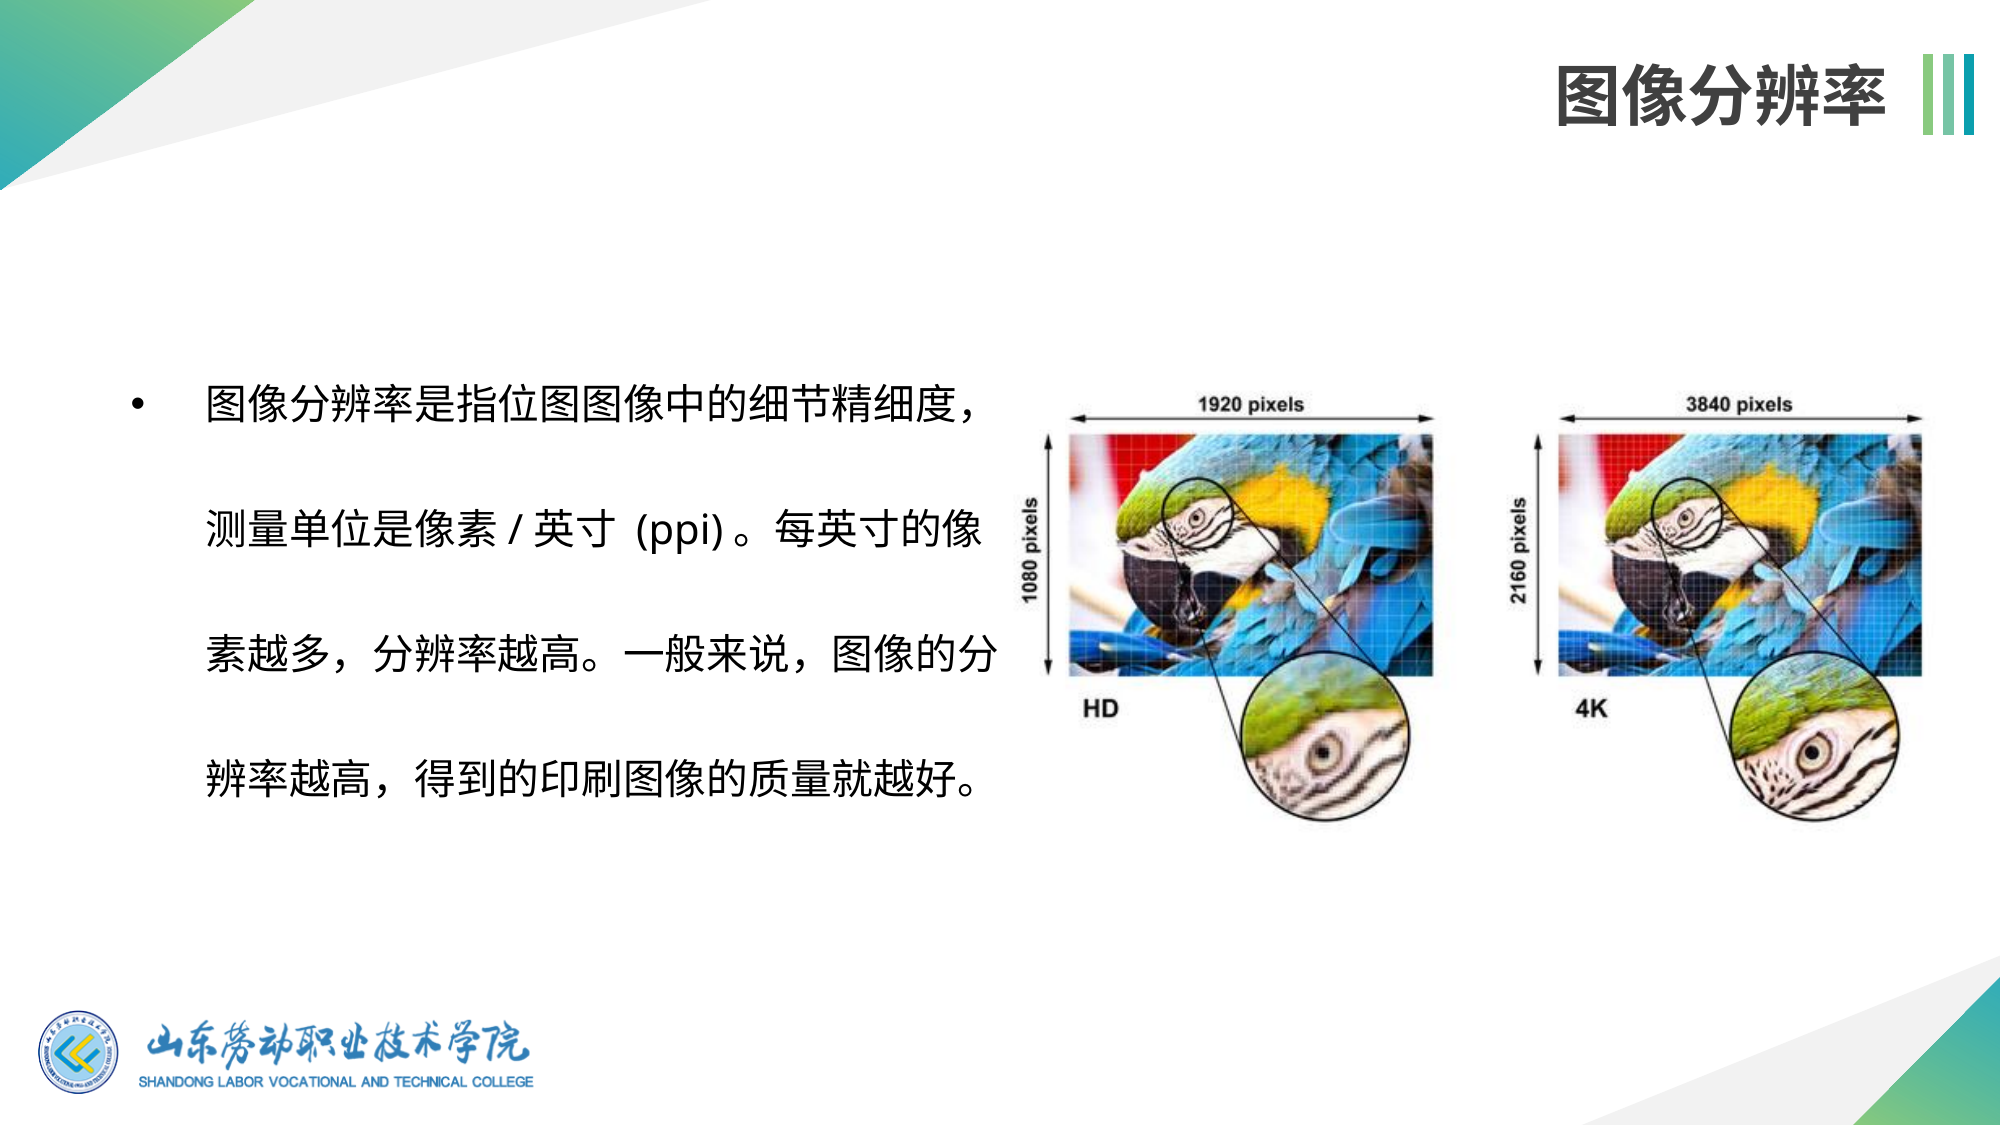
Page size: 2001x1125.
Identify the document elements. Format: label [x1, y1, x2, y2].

text_box [1928, 54, 1969, 136]
text_box [0, 0, 2000, 1125]
picture [38, 1010, 550, 1094]
